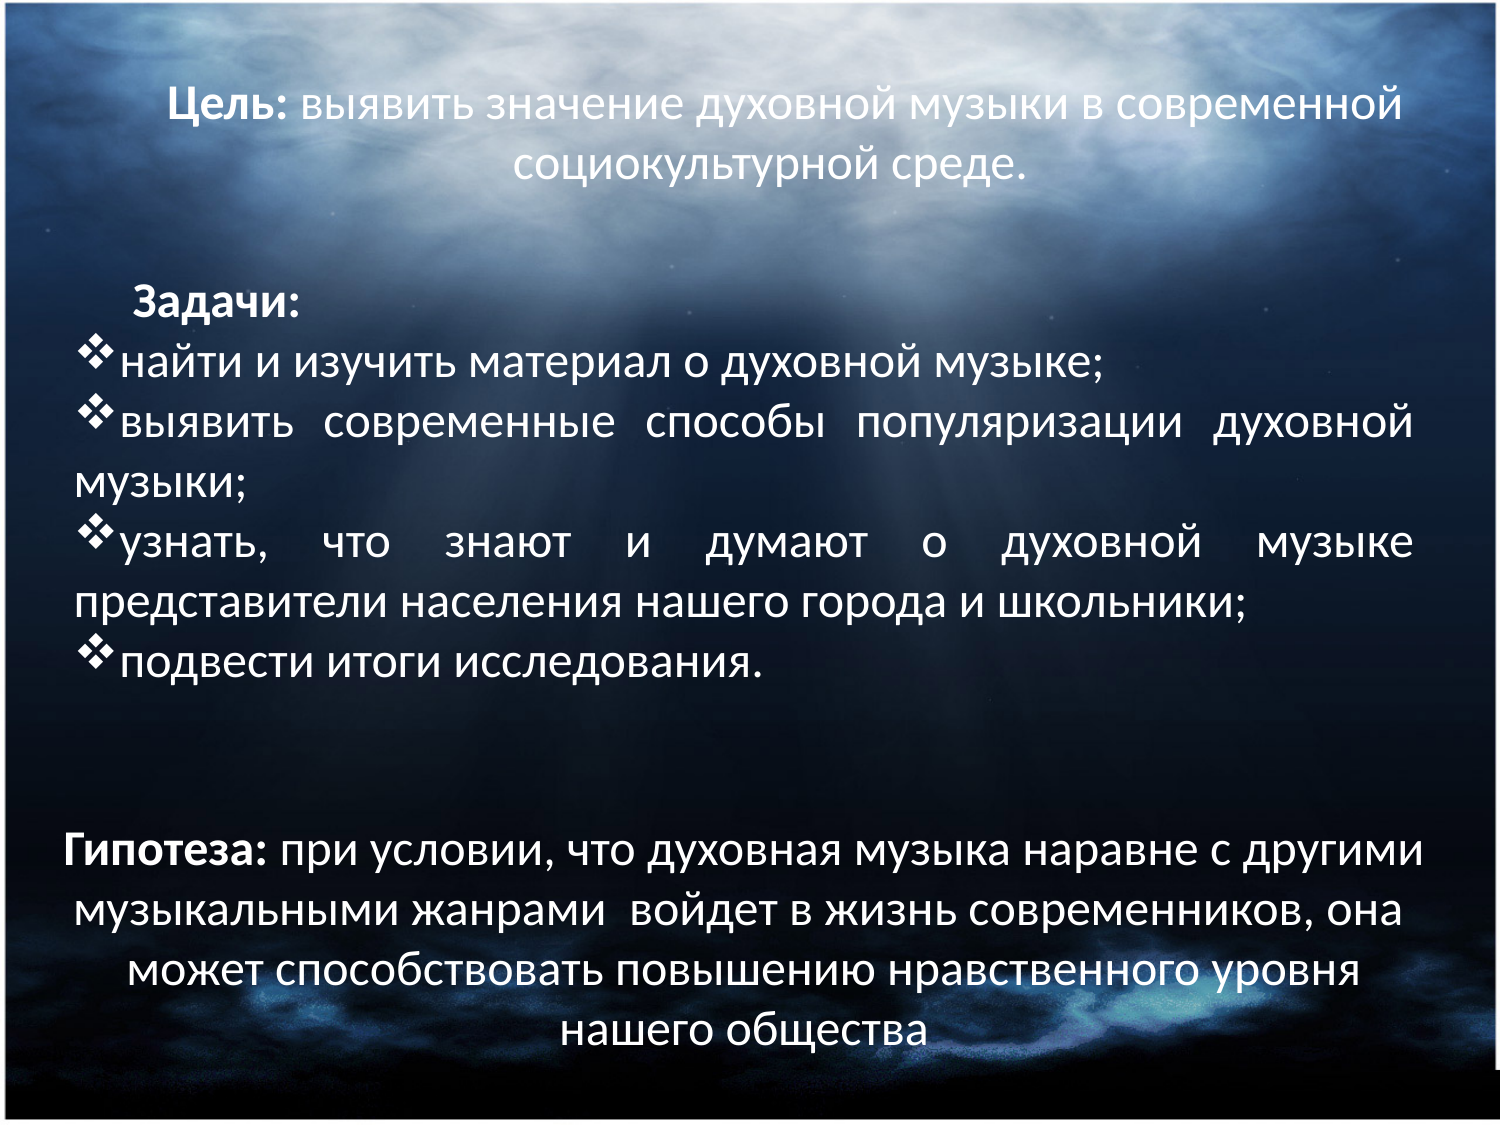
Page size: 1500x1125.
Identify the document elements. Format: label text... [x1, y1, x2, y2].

text_box Задачи: найти и изучить материал о духовной музыке; выявить современные способы популяризации духовной музыки; узнать, что знают и думают о духовной музыке представители населения нашего города и школьники; подвести итоги исследования. [58, 259, 1430, 695]
text_box Цель: выявить значение духовной музыки в современной социокультурной среде. [41, 61, 1500, 197]
text_box Гипотеза: при условии, что духовная музыка наравне с другими музыкальными жанрами войдет в жизнь современников, она может способствовать повышению нравственного уровня нашего общества [35, 808, 1454, 1064]
picture [0, 0, 1500, 1125]
